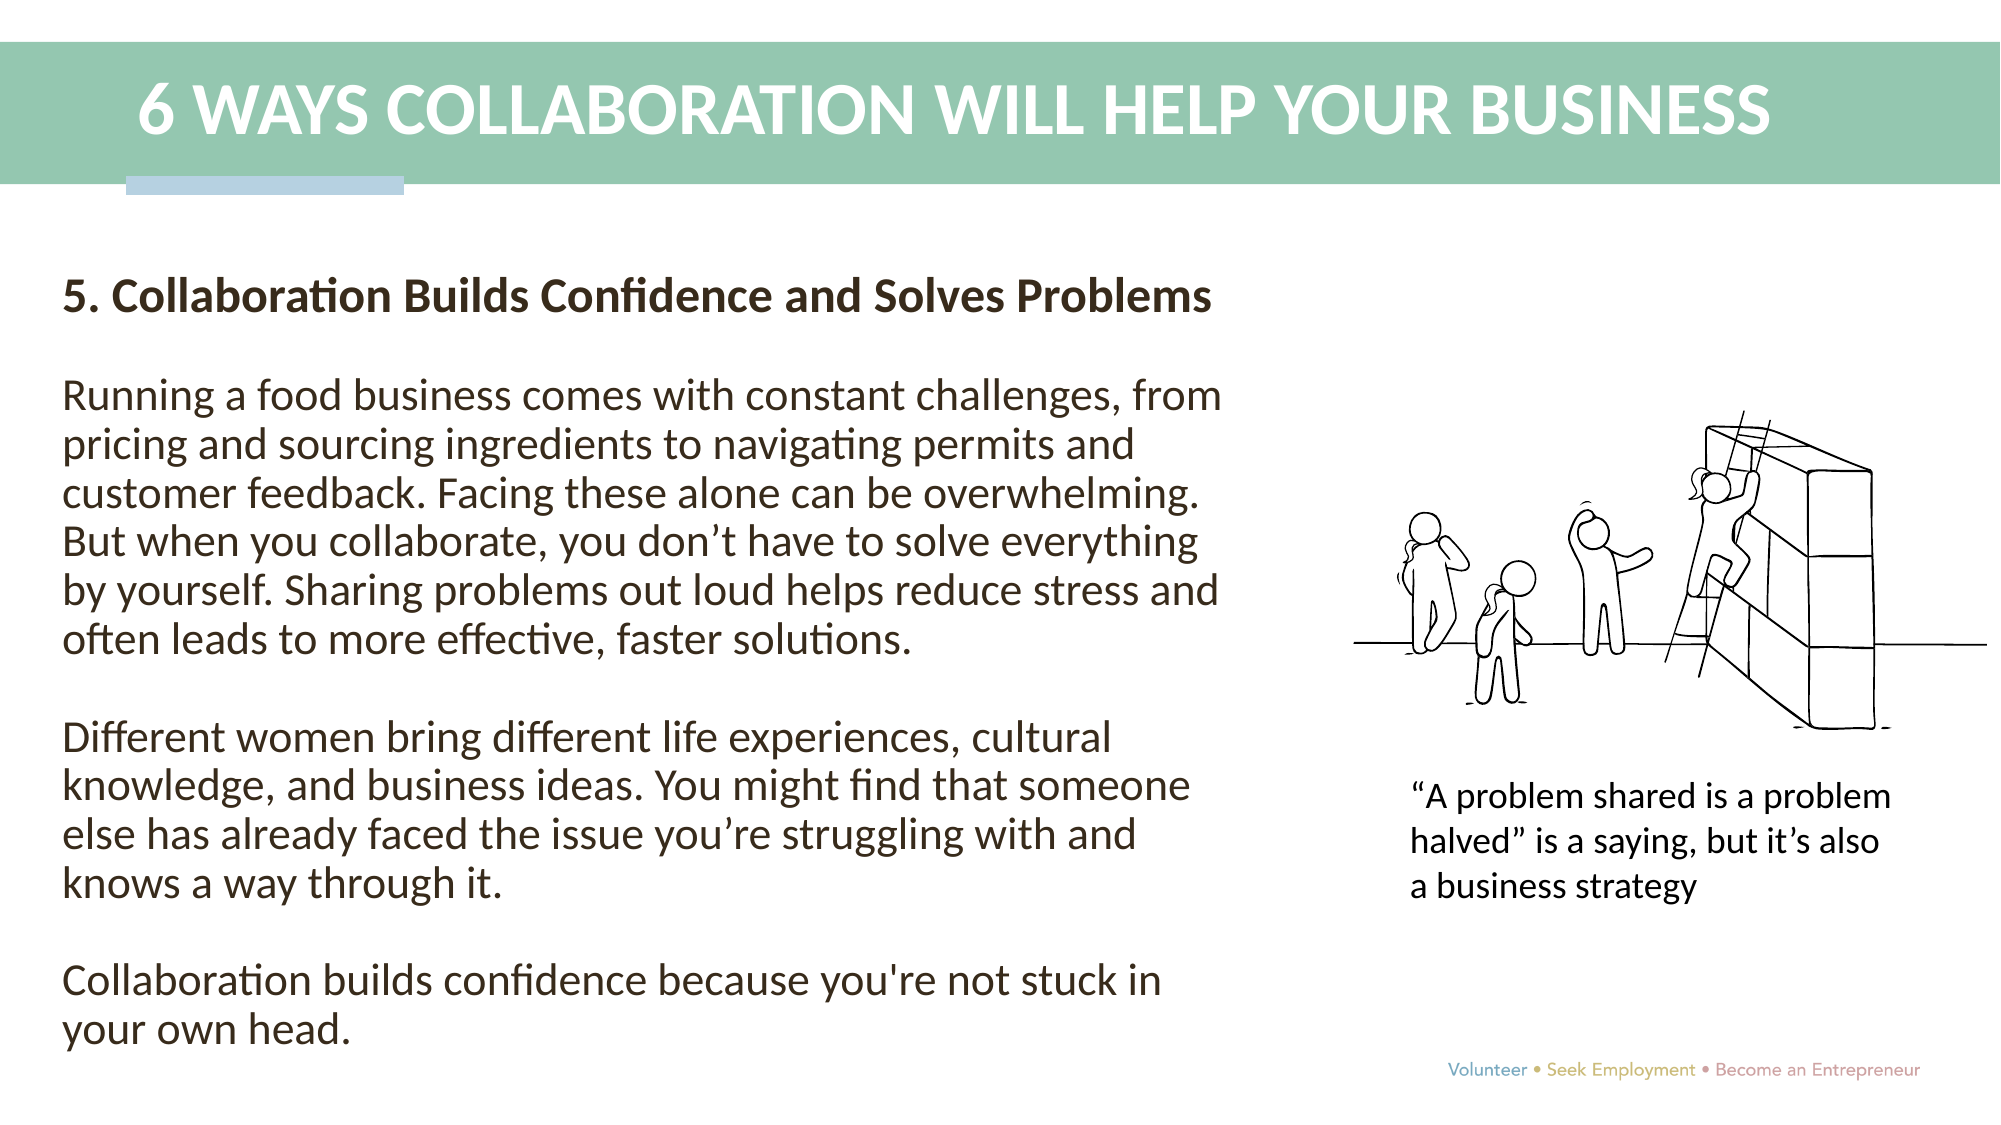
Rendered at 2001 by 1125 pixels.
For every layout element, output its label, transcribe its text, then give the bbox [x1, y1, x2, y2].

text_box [1353, 410, 1987, 753]
text_box “A problem shared is a problem halved” is a saying, but it’s also a business strategy [1395, 763, 1913, 914]
list 6 WAYS COLLABORATION WILL HELP YOUR BUSINESS [123, 51, 1913, 170]
picture [1418, 1046, 1971, 1103]
list 5. Collaboration Builds Confidence and Solves Problems Running a food business comes with constant challenges, from pricing and sourcing ingredients to navigating permits and customer feedback. Facing these alone can be overwhelming. But when you collaborate, you don’t have to solve everything by yourself. Sharing problems out loud helps reduce stress and often leads to more effective, faster solutions. Different women bring different life experiences, cultural knowledge, and business ideas. You might find that someone else has already faced the issue you’re struggling with and knows a way through it. Collaboration builds confidence because you're not stuck in your own head. [47, 265, 1252, 1033]
